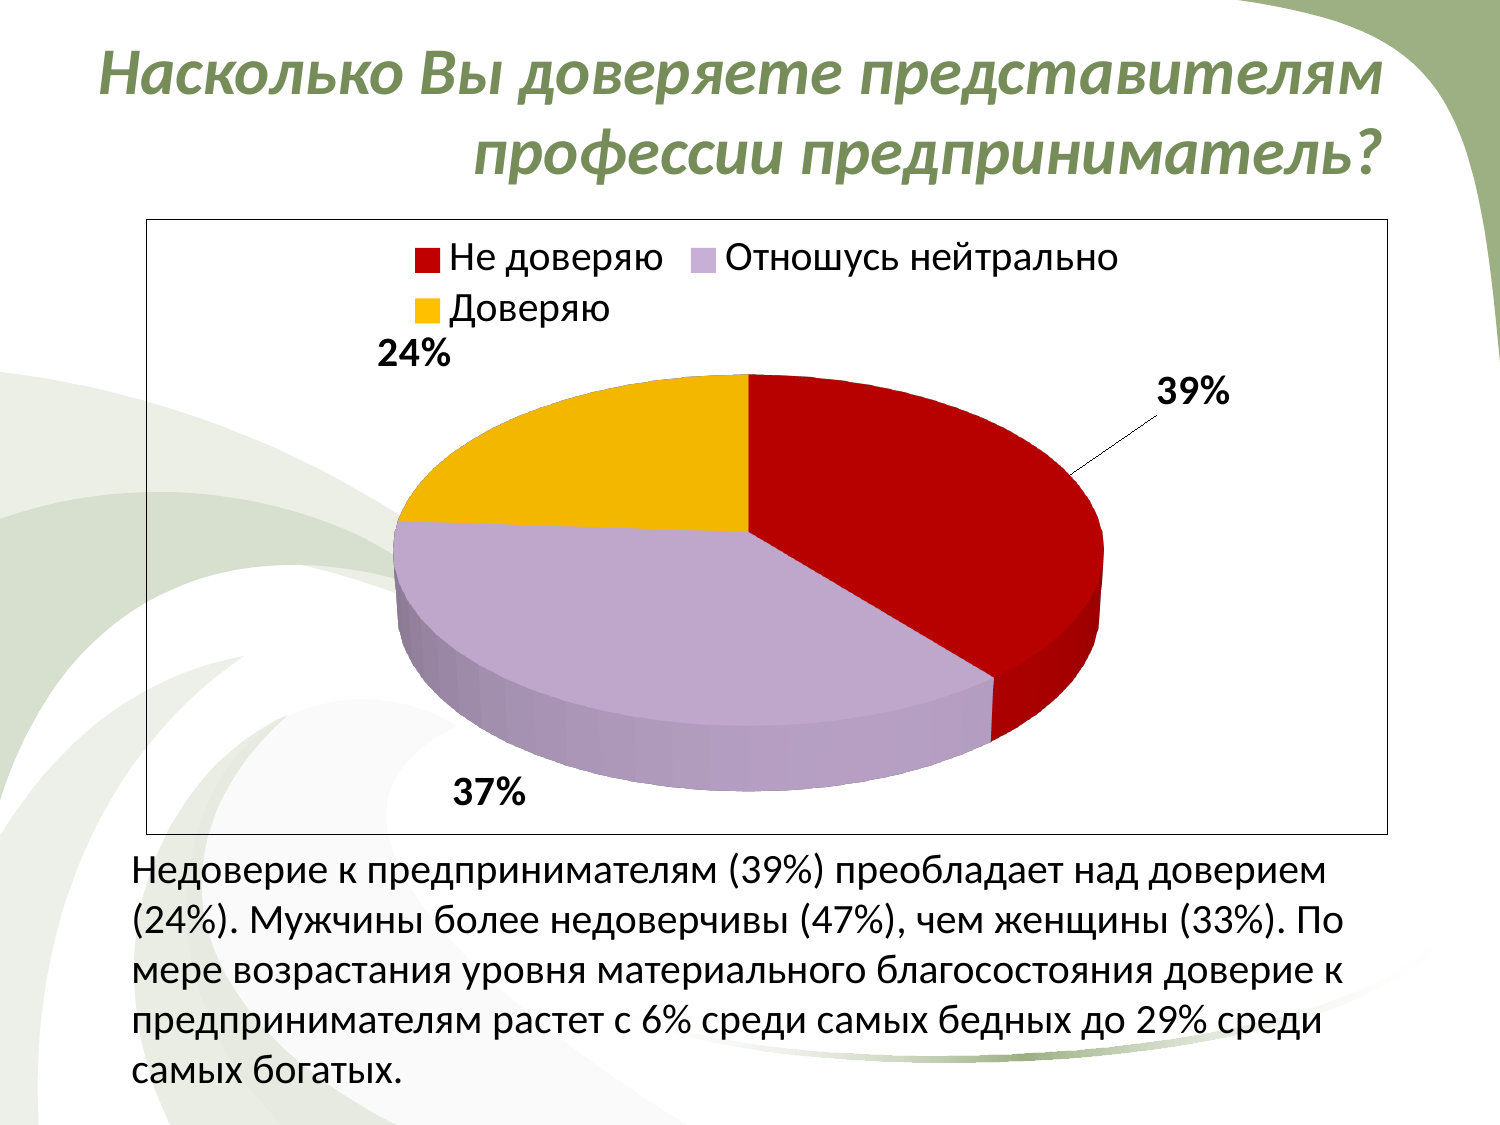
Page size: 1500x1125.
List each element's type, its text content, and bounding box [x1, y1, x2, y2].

title Насколько Вы доверяете представителям профессии предприниматель? [41, 19, 1400, 196]
chart [145, 219, 1389, 835]
text_box Недоверие к предпринимателям (39%) преобладает над доверием (24%). Мужчины более недоверчивы (47%), чем женщины (33%). По мере возрастания уровня материального благосостояния доверие к предпринимателям растет с 6% среди самых бедных до 29% среди самых богатых. [116, 834, 1405, 1100]
